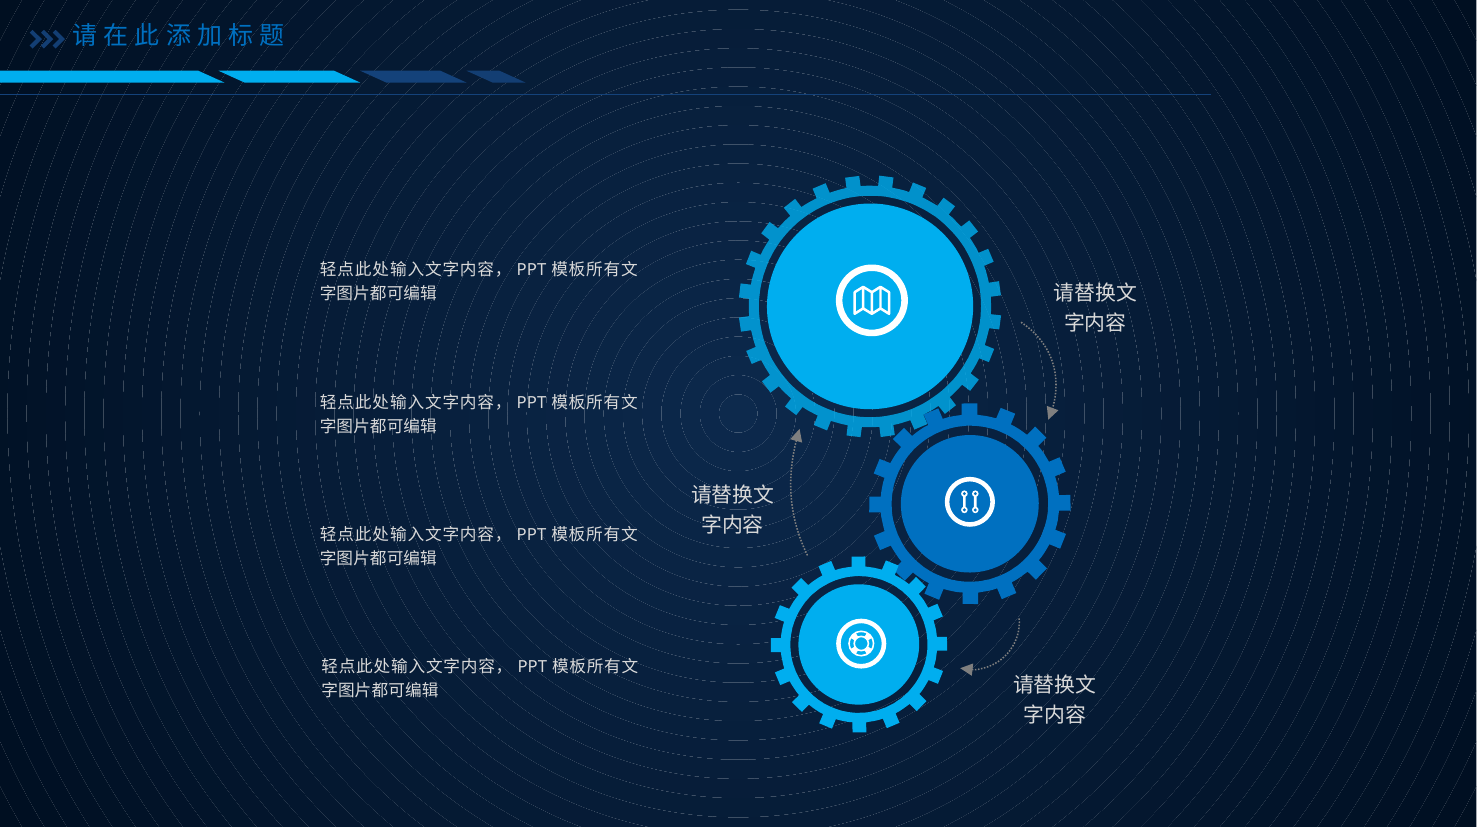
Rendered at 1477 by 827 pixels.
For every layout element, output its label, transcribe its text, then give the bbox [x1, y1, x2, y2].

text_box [29, 29, 65, 49]
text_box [944, 476, 995, 527]
text_box 轻点此处输入文字内容，PPT模板所有文字图片都可编辑 [307, 514, 628, 576]
text_box [466, 69, 527, 84]
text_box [835, 264, 908, 337]
text_box 轻点此处输入文字内容，PPT模板所有文字图片都可编辑 [307, 381, 628, 444]
text_box 轻点此处输入文字内容，PPT模板所有文字图片都可编辑 [311, 646, 658, 705]
text_box [359, 69, 467, 84]
text_box [218, 69, 361, 84]
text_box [628, 256, 1168, 629]
text_box 轻点此处输入文字内容，PPT模板所有文字图片都可编辑 [307, 248, 651, 311]
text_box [836, 618, 887, 669]
text_box 请在此添加标题 [57, 11, 300, 57]
text_box [0, 69, 225, 84]
text_box 请替换文字内容 [997, 660, 1112, 720]
